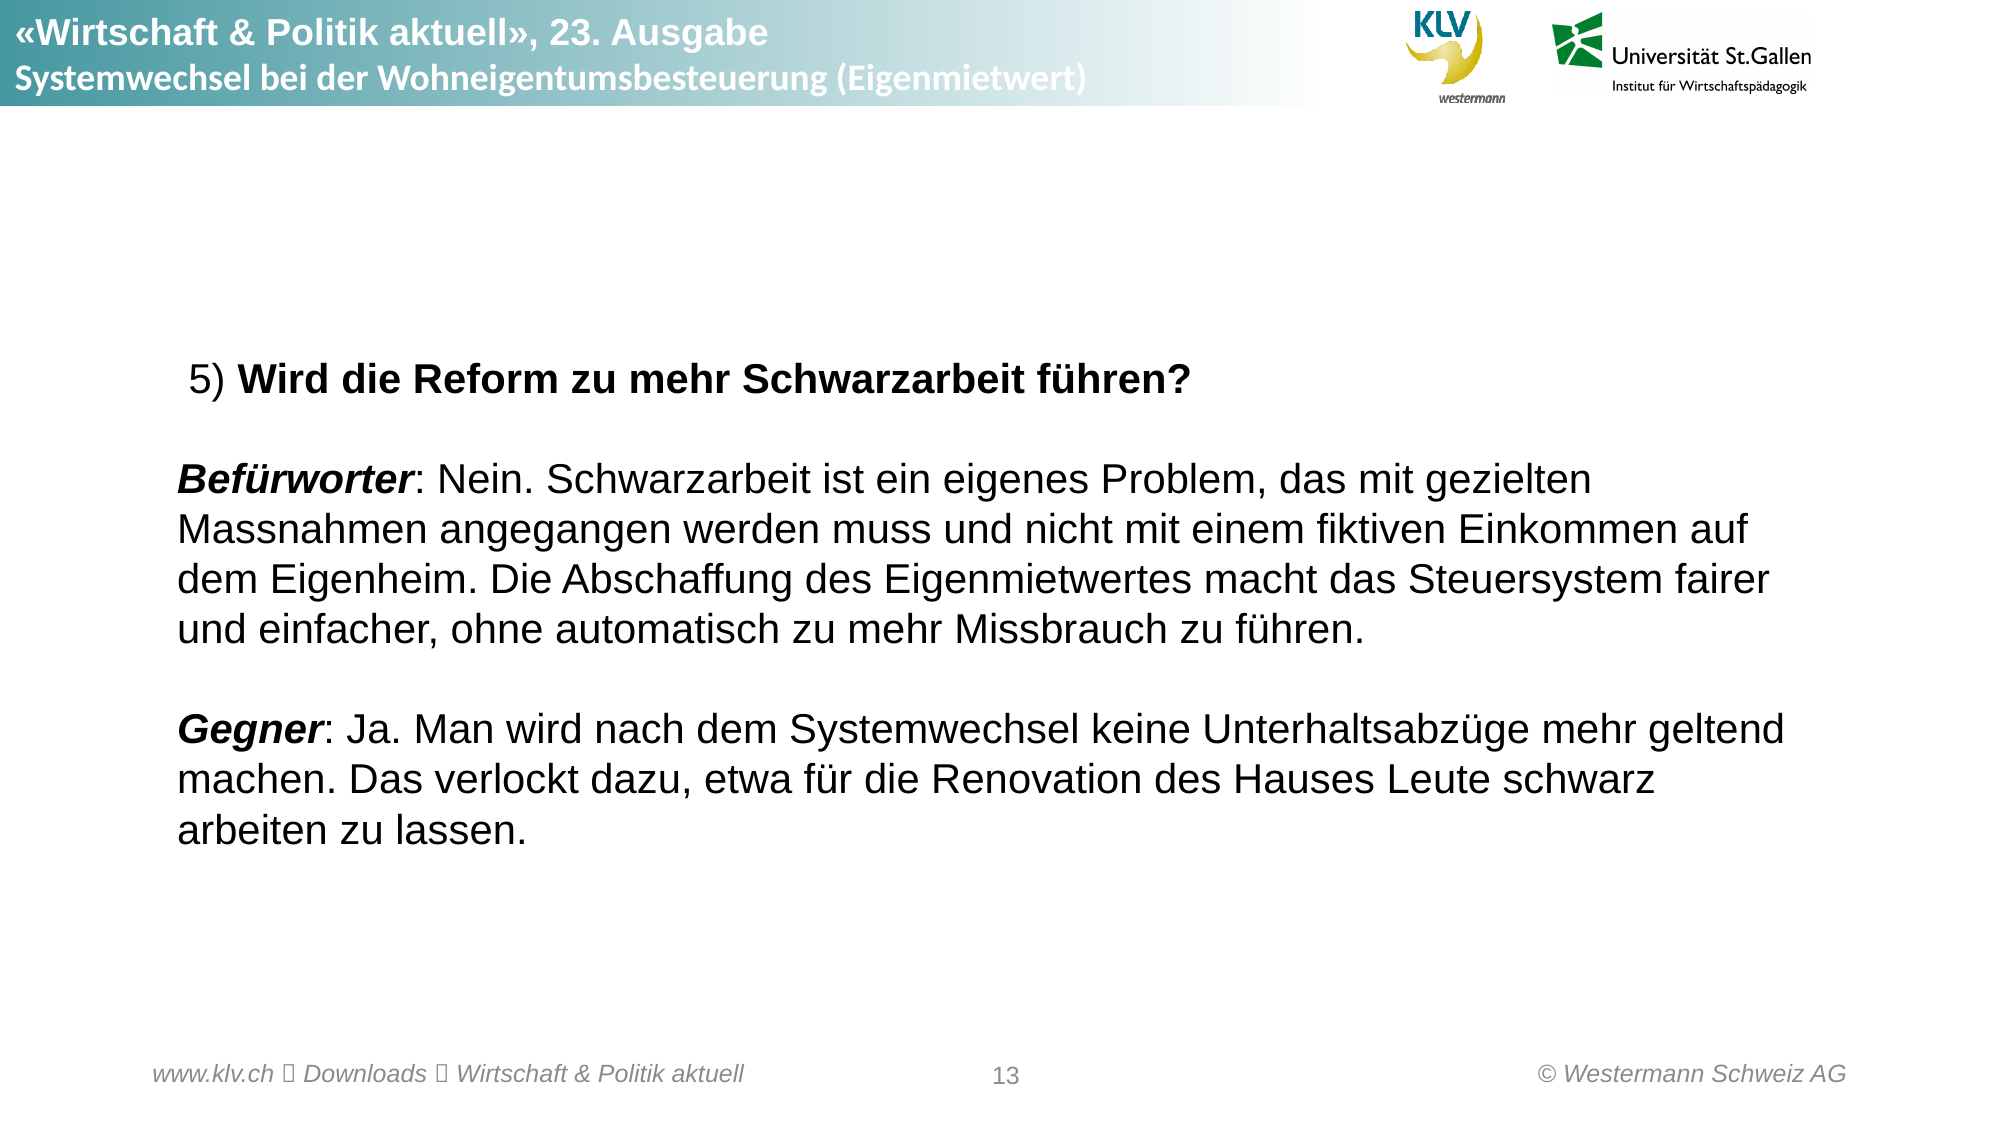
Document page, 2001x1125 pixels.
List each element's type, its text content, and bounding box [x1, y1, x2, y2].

slide_number 13 [812, 1044, 1200, 1105]
slide_number www.klv.ch  Downloads  Wirtschaft & Politik aktuell [137, 1042, 813, 1103]
picture [1552, 12, 1811, 94]
text_box 5) Wird die Reform zu mehr Schwarzarbeit führen? Befürworter: Nein. Schwarzarbeit ist ein eigenes Problem, das mit gezielten Massnahmen angegangen werden muss und nicht mit einem fiktiven Einkommen auf dem Eigenheim. Die Abschaffung des Eigenmietwertes macht das Steuersystem fairer und einfacher, ohne automatisch zu mehr Missbrauch zu führen. Gegner: Ja. Man wird nach dem Systemwechsel keine Unterhaltsabzüge mehr geltend machen. Das verlockt dazu, etwa für die Renovation des Hauses Leute schwarz arbeiten zu lassen. [162, 344, 1825, 910]
text_box © Westermann Schweiz AG [1204, 1042, 1863, 1103]
picture [1406, 11, 1505, 103]
